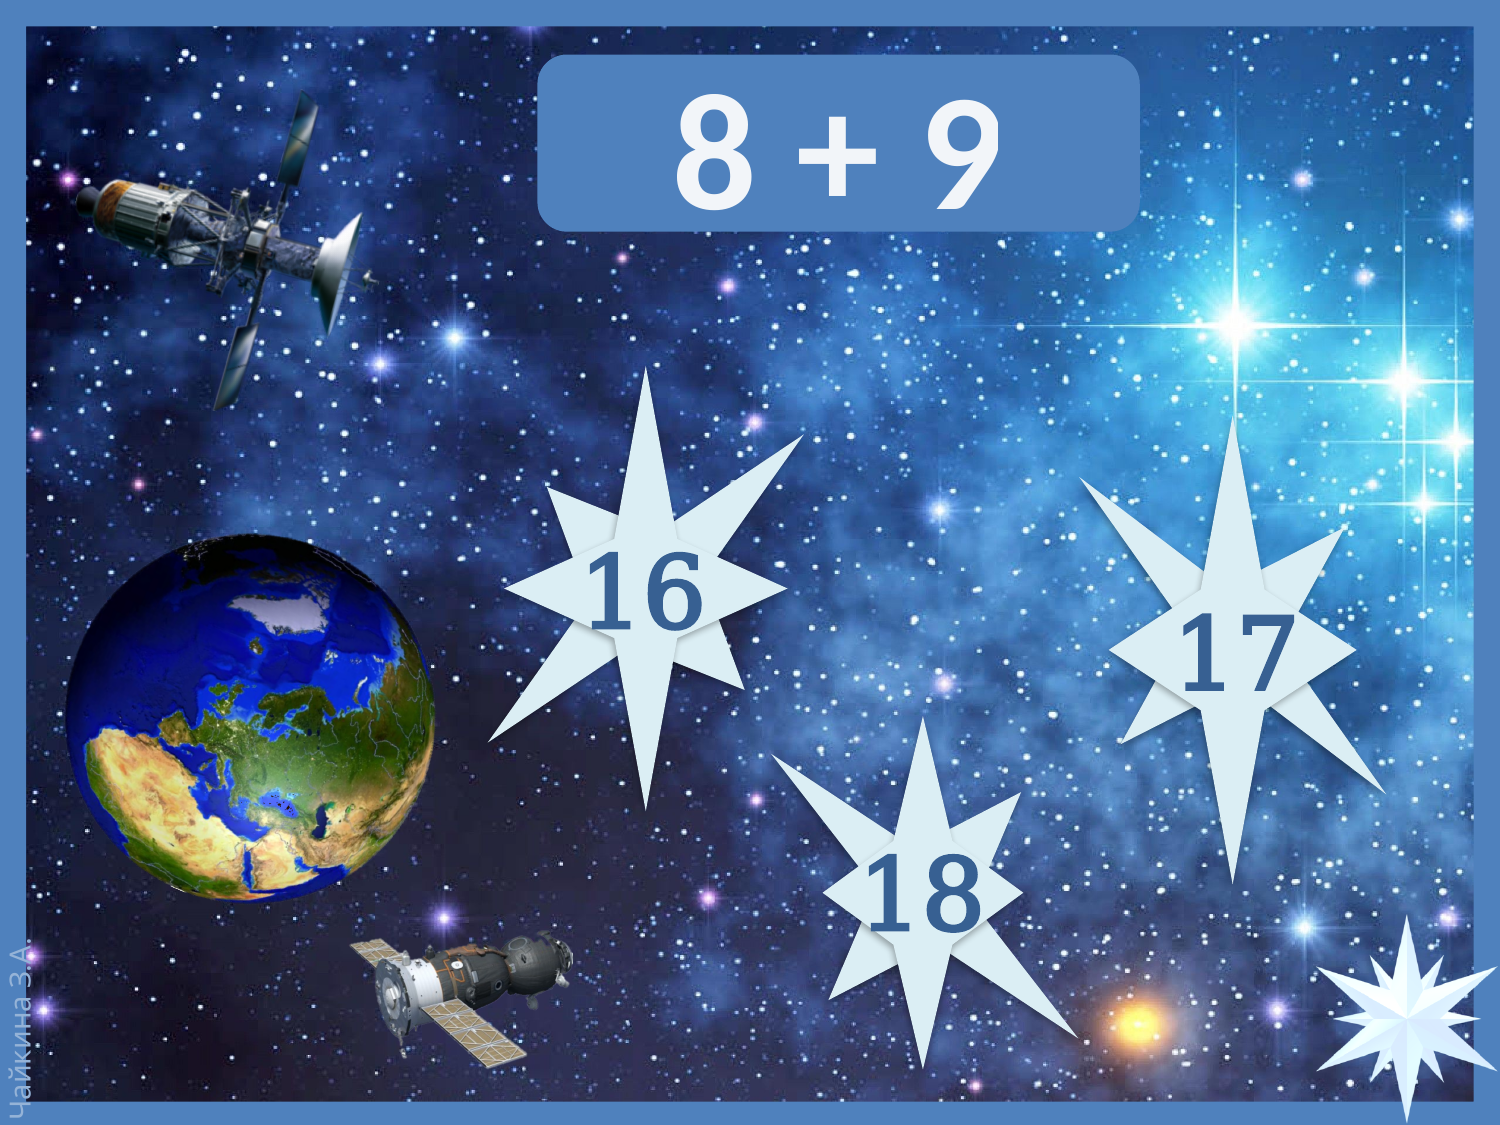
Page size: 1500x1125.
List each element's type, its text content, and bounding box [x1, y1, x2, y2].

picture [1, 27, 1499, 1125]
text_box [424, 365, 867, 812]
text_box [715, 715, 1135, 1070]
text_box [1076, 414, 1389, 885]
text_box 8 + 9 [535, 52, 1142, 234]
